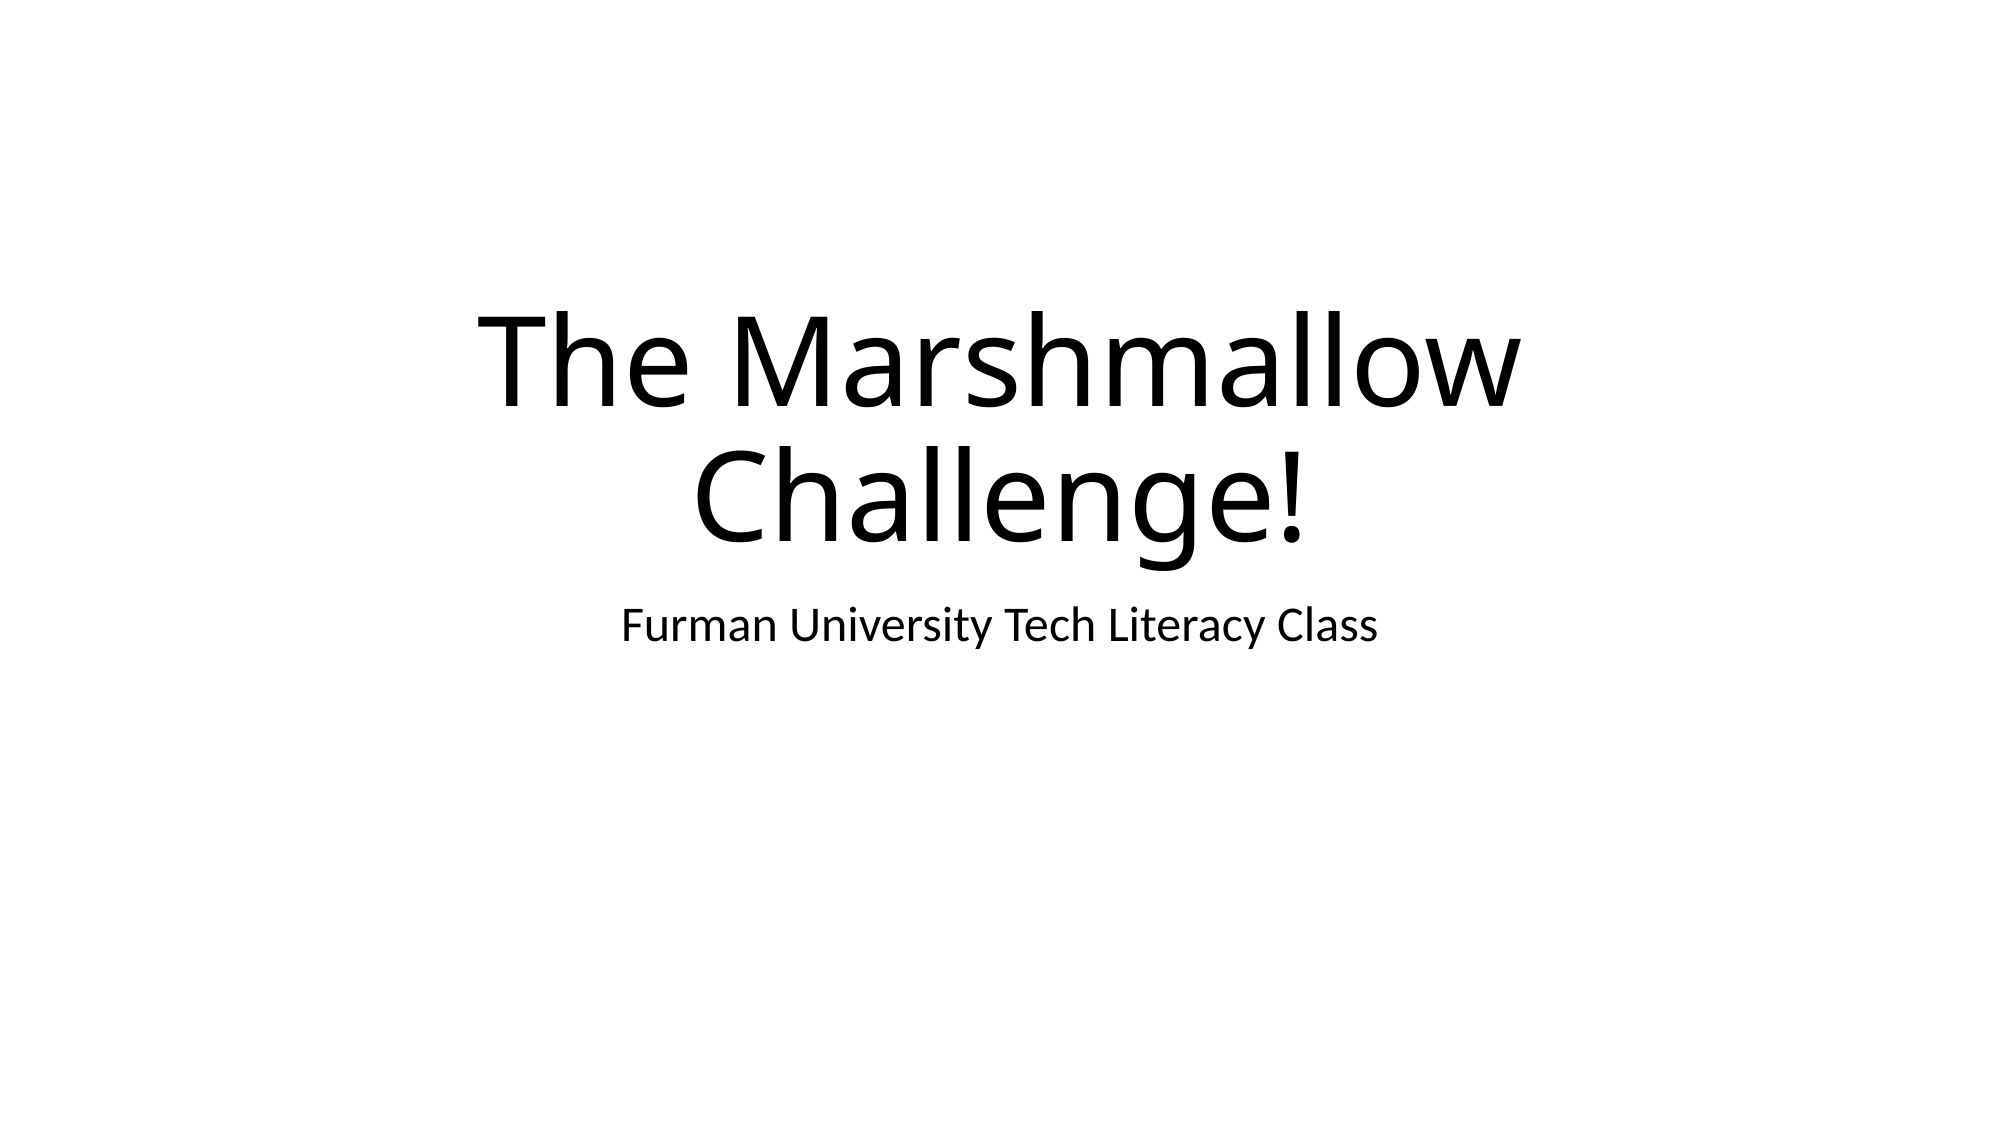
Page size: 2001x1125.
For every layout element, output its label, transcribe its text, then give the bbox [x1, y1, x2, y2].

subtitle Furman University Tech Literacy Class [249, 590, 1750, 863]
title The Marshmallow Challenge! [249, 184, 1750, 576]
